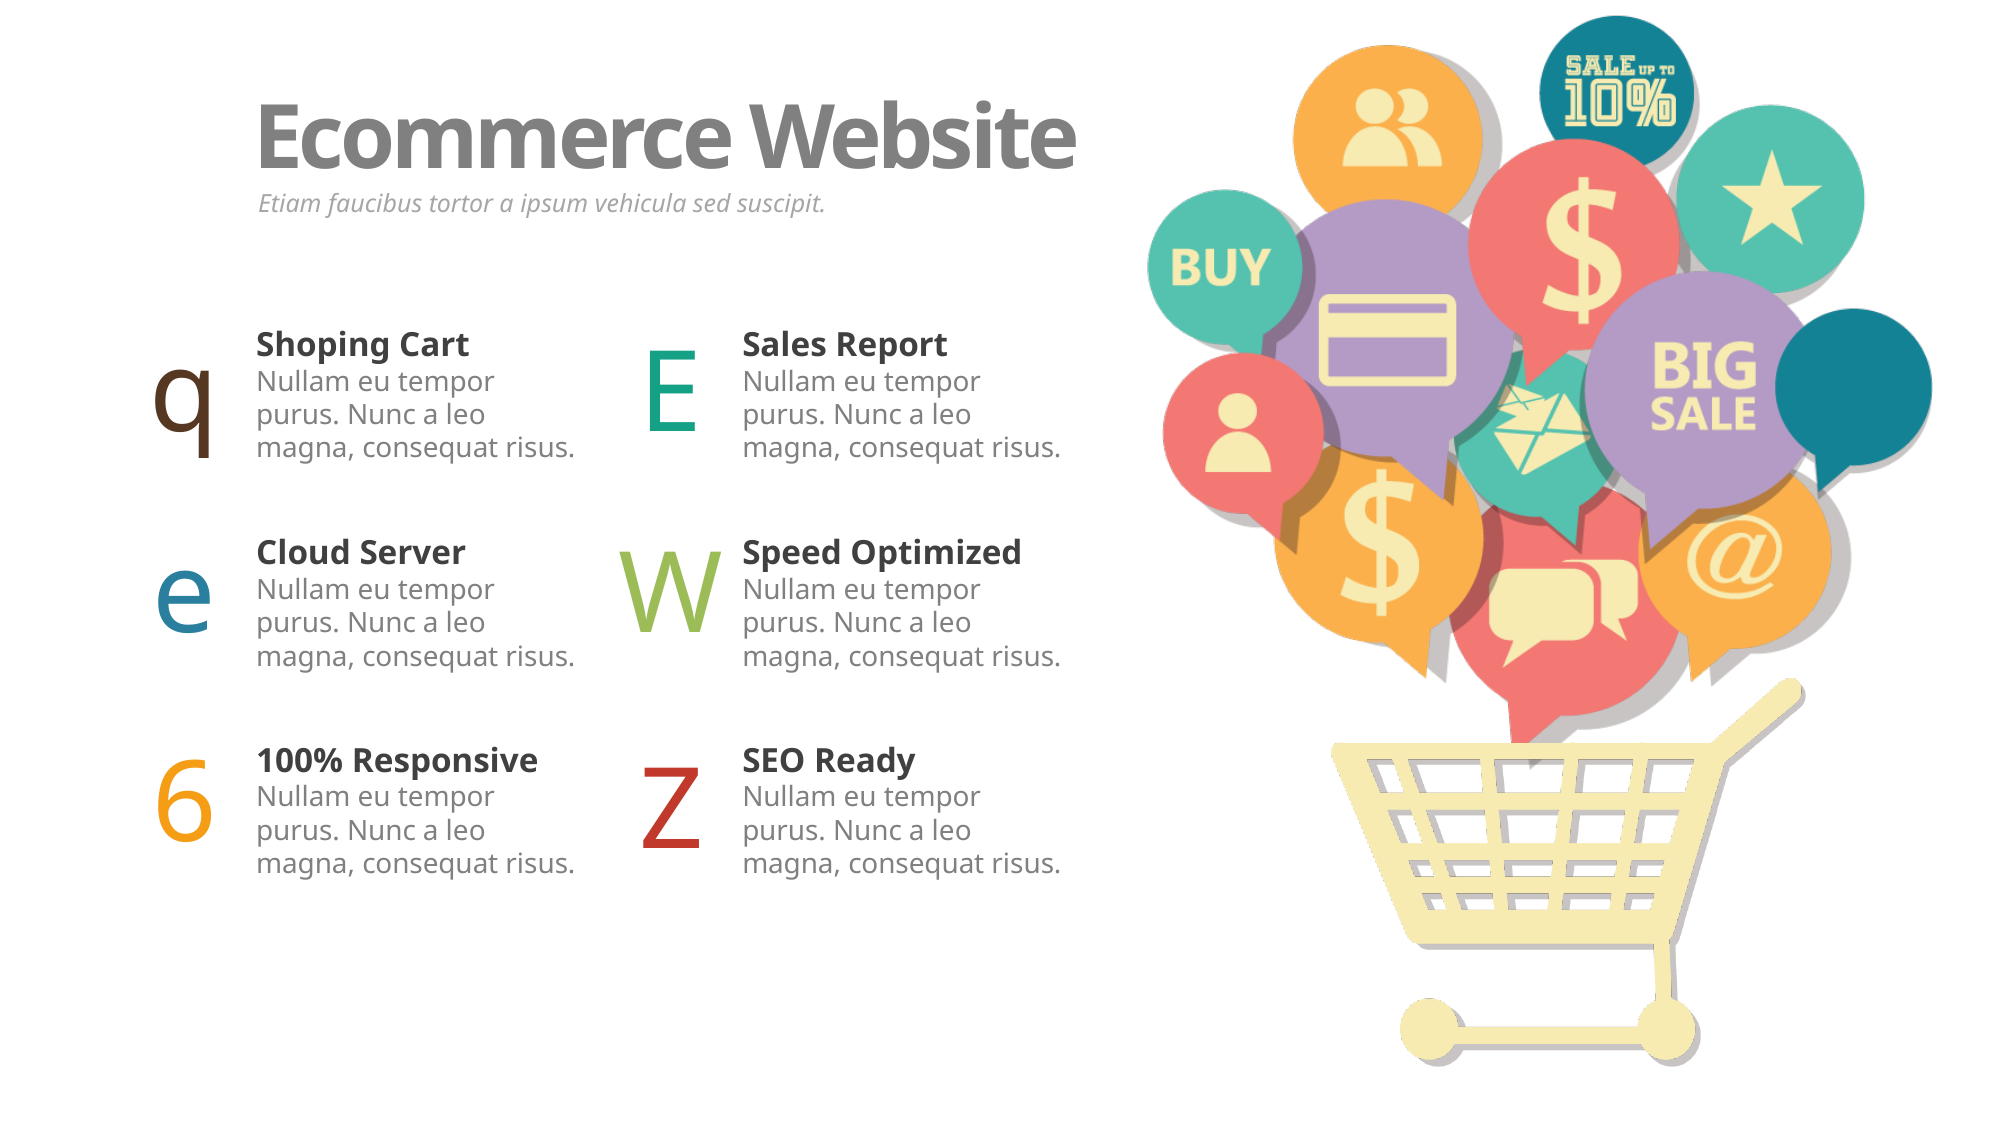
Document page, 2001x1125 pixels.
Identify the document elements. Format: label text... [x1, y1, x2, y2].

text_box e [137, 513, 232, 663]
text_box Sales Report Nullam eu tempor purus. Nunc a leo magna, consequat risus. [732, 278, 1074, 469]
text_box Z [624, 728, 719, 878]
picture [1106, 0, 1961, 1125]
text_box E [625, 311, 718, 462]
text_box 6 [137, 721, 232, 872]
text_box Cloud Server Nullam eu tempor purus. Nunc a leo magna, consequat risus. [246, 486, 588, 677]
text_box W [604, 513, 739, 663]
text_box q [134, 311, 234, 462]
text_box Etiam faucibus tortor a ipsum vehicula sed suscipit. [248, 182, 1106, 223]
text_box 100% Responsive Nullam eu tempor purus. Nunc a leo magna, consequat risus. [246, 694, 588, 884]
text_box SEO Ready Nullam eu tempor purus. Nunc a leo magna, consequat risus. [732, 694, 1074, 884]
text_box Speed Optimized Nullam eu tempor purus. Nunc a leo magna, consequat risus. [732, 486, 1074, 677]
text_box Ecommerce Website [243, 74, 1091, 192]
text_box Shoping Cart Nullam eu tempor purus. Nunc a leo magna, consequat risus. [246, 278, 588, 469]
